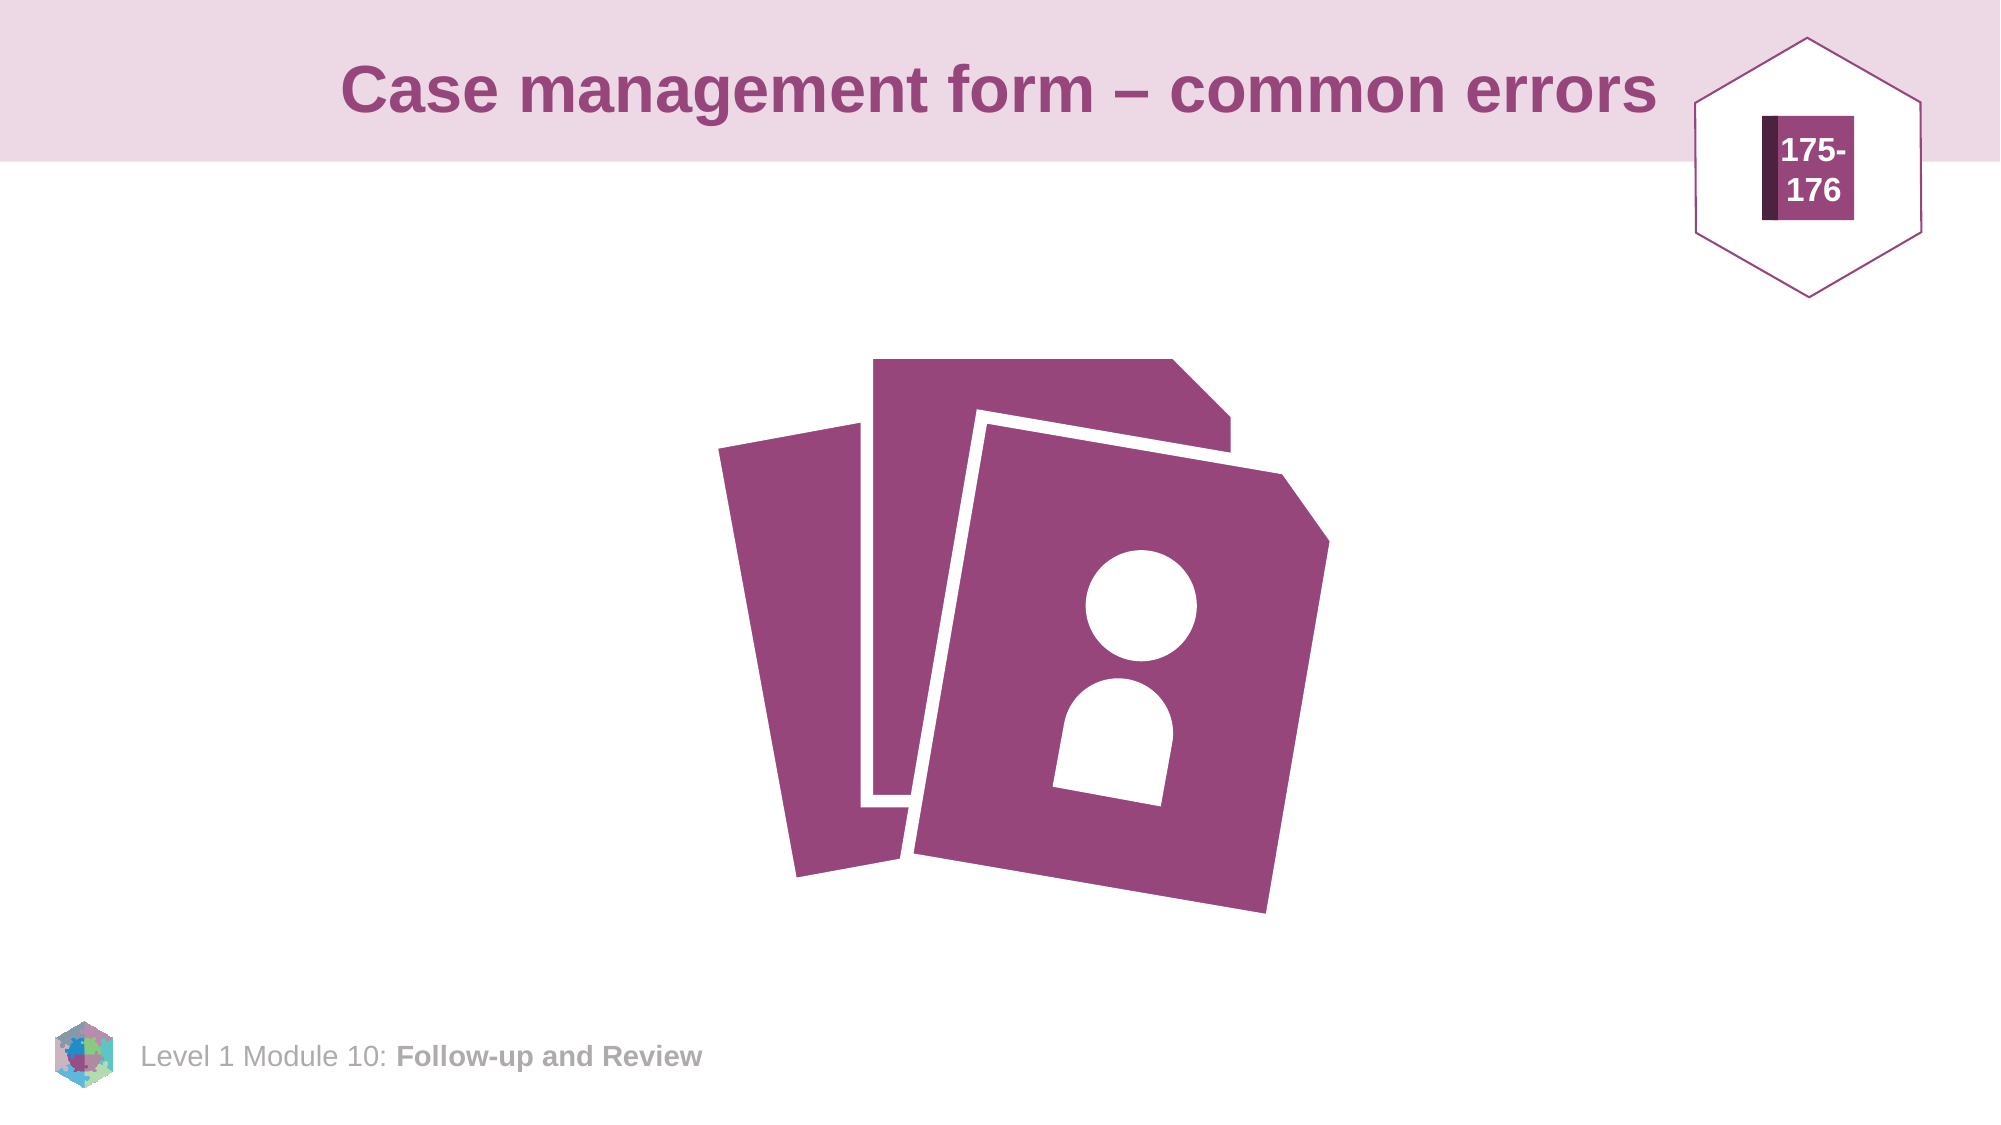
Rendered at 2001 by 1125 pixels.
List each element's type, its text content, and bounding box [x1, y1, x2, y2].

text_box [748, 352, 1312, 894]
picture [55, 1021, 113, 1088]
title Case management form – common errors [137, 19, 1863, 163]
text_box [1677, 55, 1939, 280]
